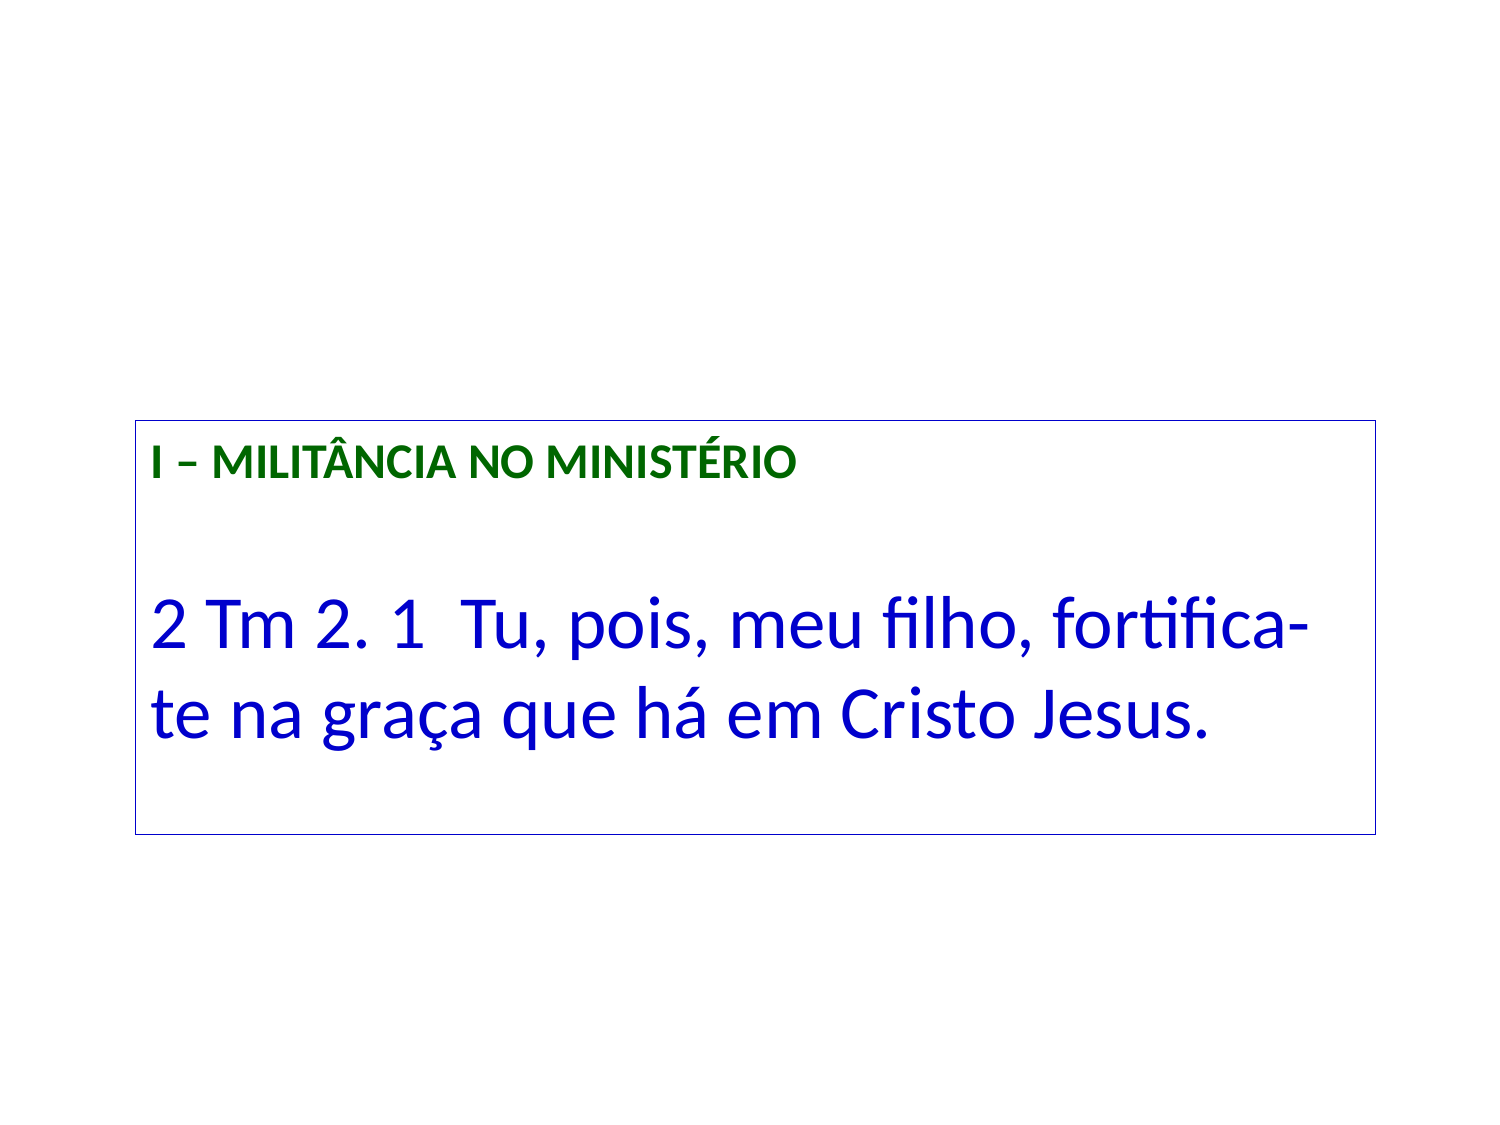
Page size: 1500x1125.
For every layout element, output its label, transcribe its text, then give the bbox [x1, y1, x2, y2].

list I – MILITÂNCIA NO MINISTÉRIO 2 Tm 2. 1 Tu, pois, meu filho, fortifica-te na graça que há em Cristo Jesus. [135, 420, 1376, 835]
